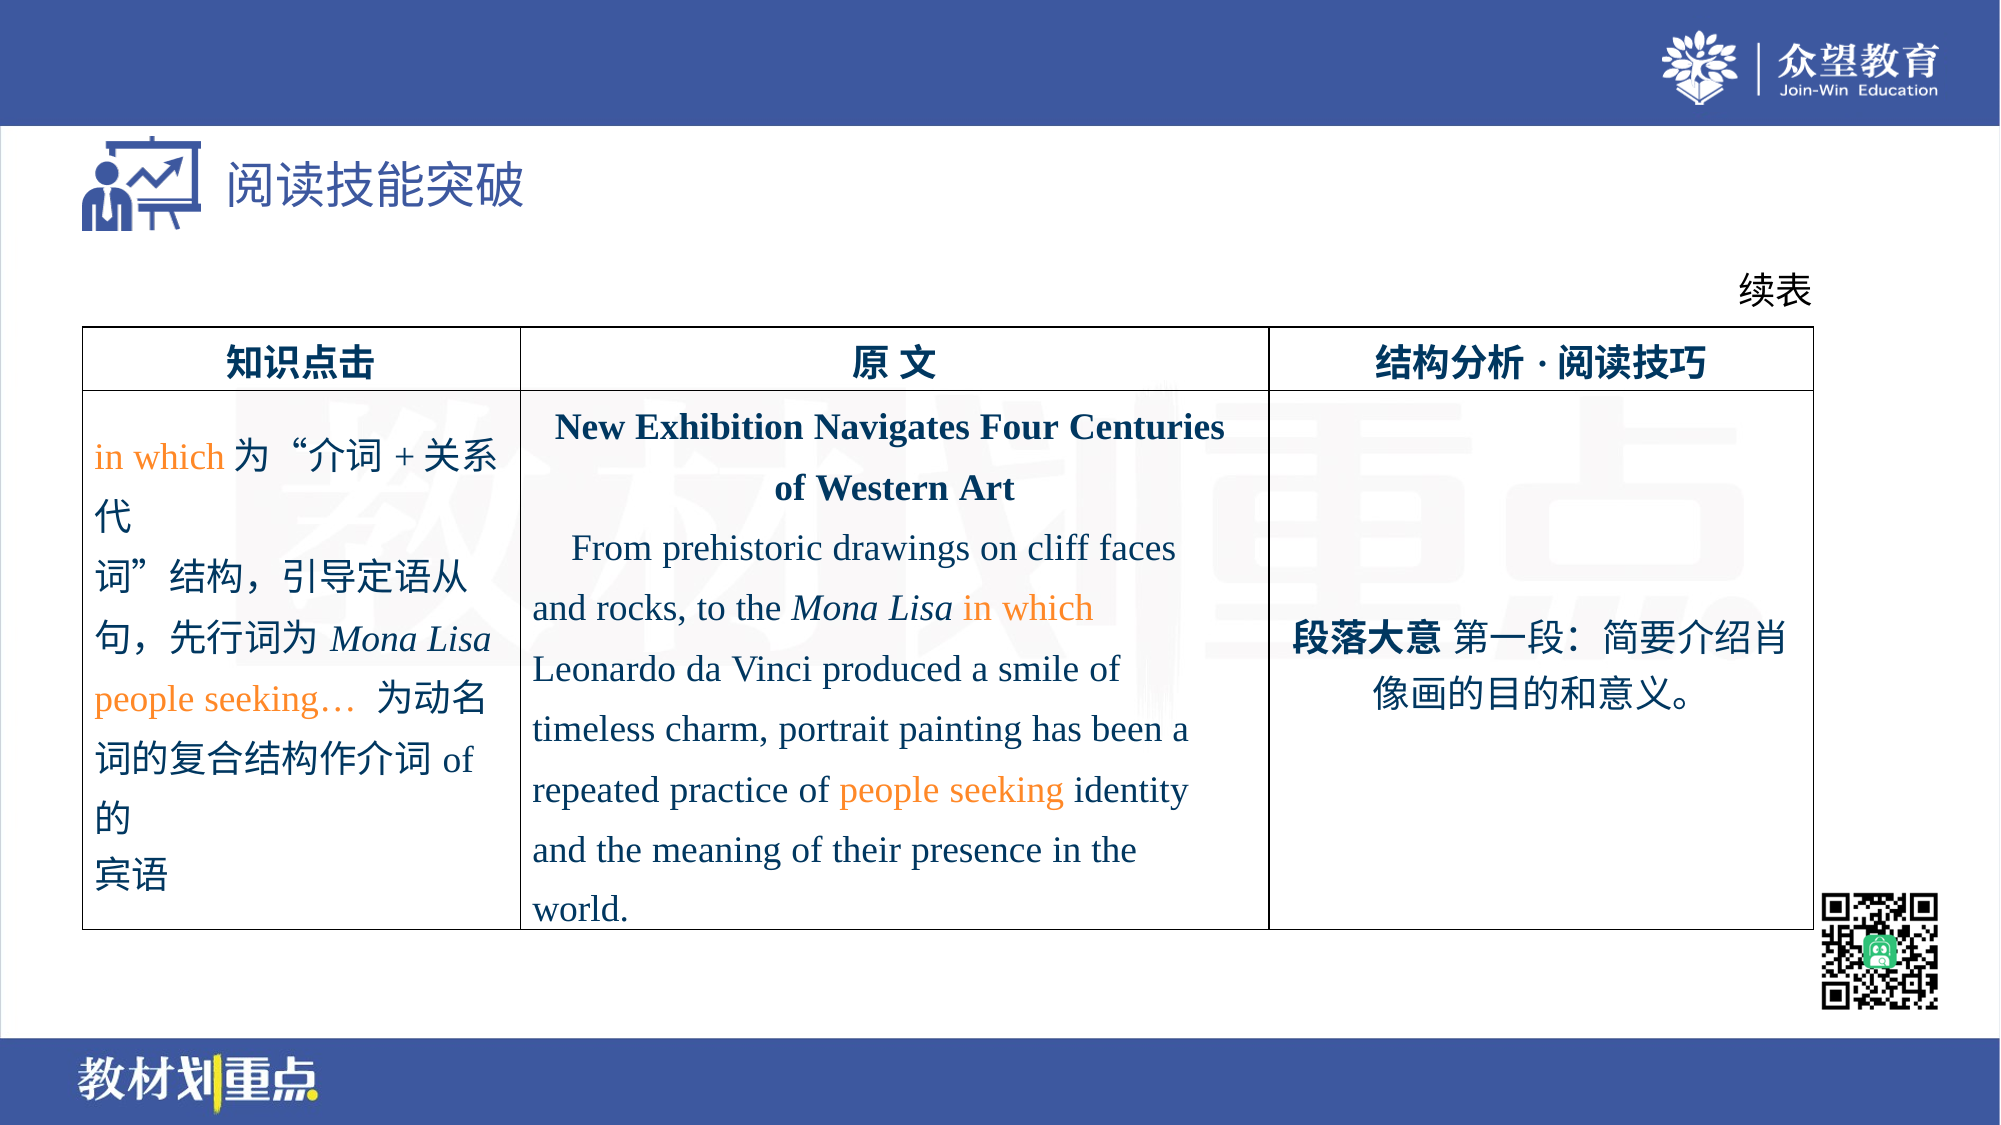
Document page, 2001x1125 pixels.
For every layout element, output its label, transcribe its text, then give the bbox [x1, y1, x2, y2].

text_box 续表 [1737, 247, 1814, 312]
table_cell in which为“介词+关系代 词”结构，引导定语从 句，先行词为Mona Lisa people seeking… 为动名 词的复合结构作介词of的 宾语 [83, 391, 520, 929]
table_header 结构分析·阅读技巧 [1270, 328, 1813, 390]
table_cell 段落大意 第一段：简要介绍肖 像画的目的和意义。 [1270, 391, 1813, 929]
picture [0, 0, 2000, 1125]
table_header 原 文 [521, 328, 1268, 390]
table_header 知识点击 [83, 328, 520, 390]
table_cell New Exhibition Navigates Four Centuries of Western Art From prehistoric drawings on cliff faces and rocks, to the Mona Lisa in which Leonardo da Vinci produced a smile of timeless charm, portrait painting has been a repeated practice of people seeking identity and the meaning of their presence in the world. [521, 391, 1268, 929]
